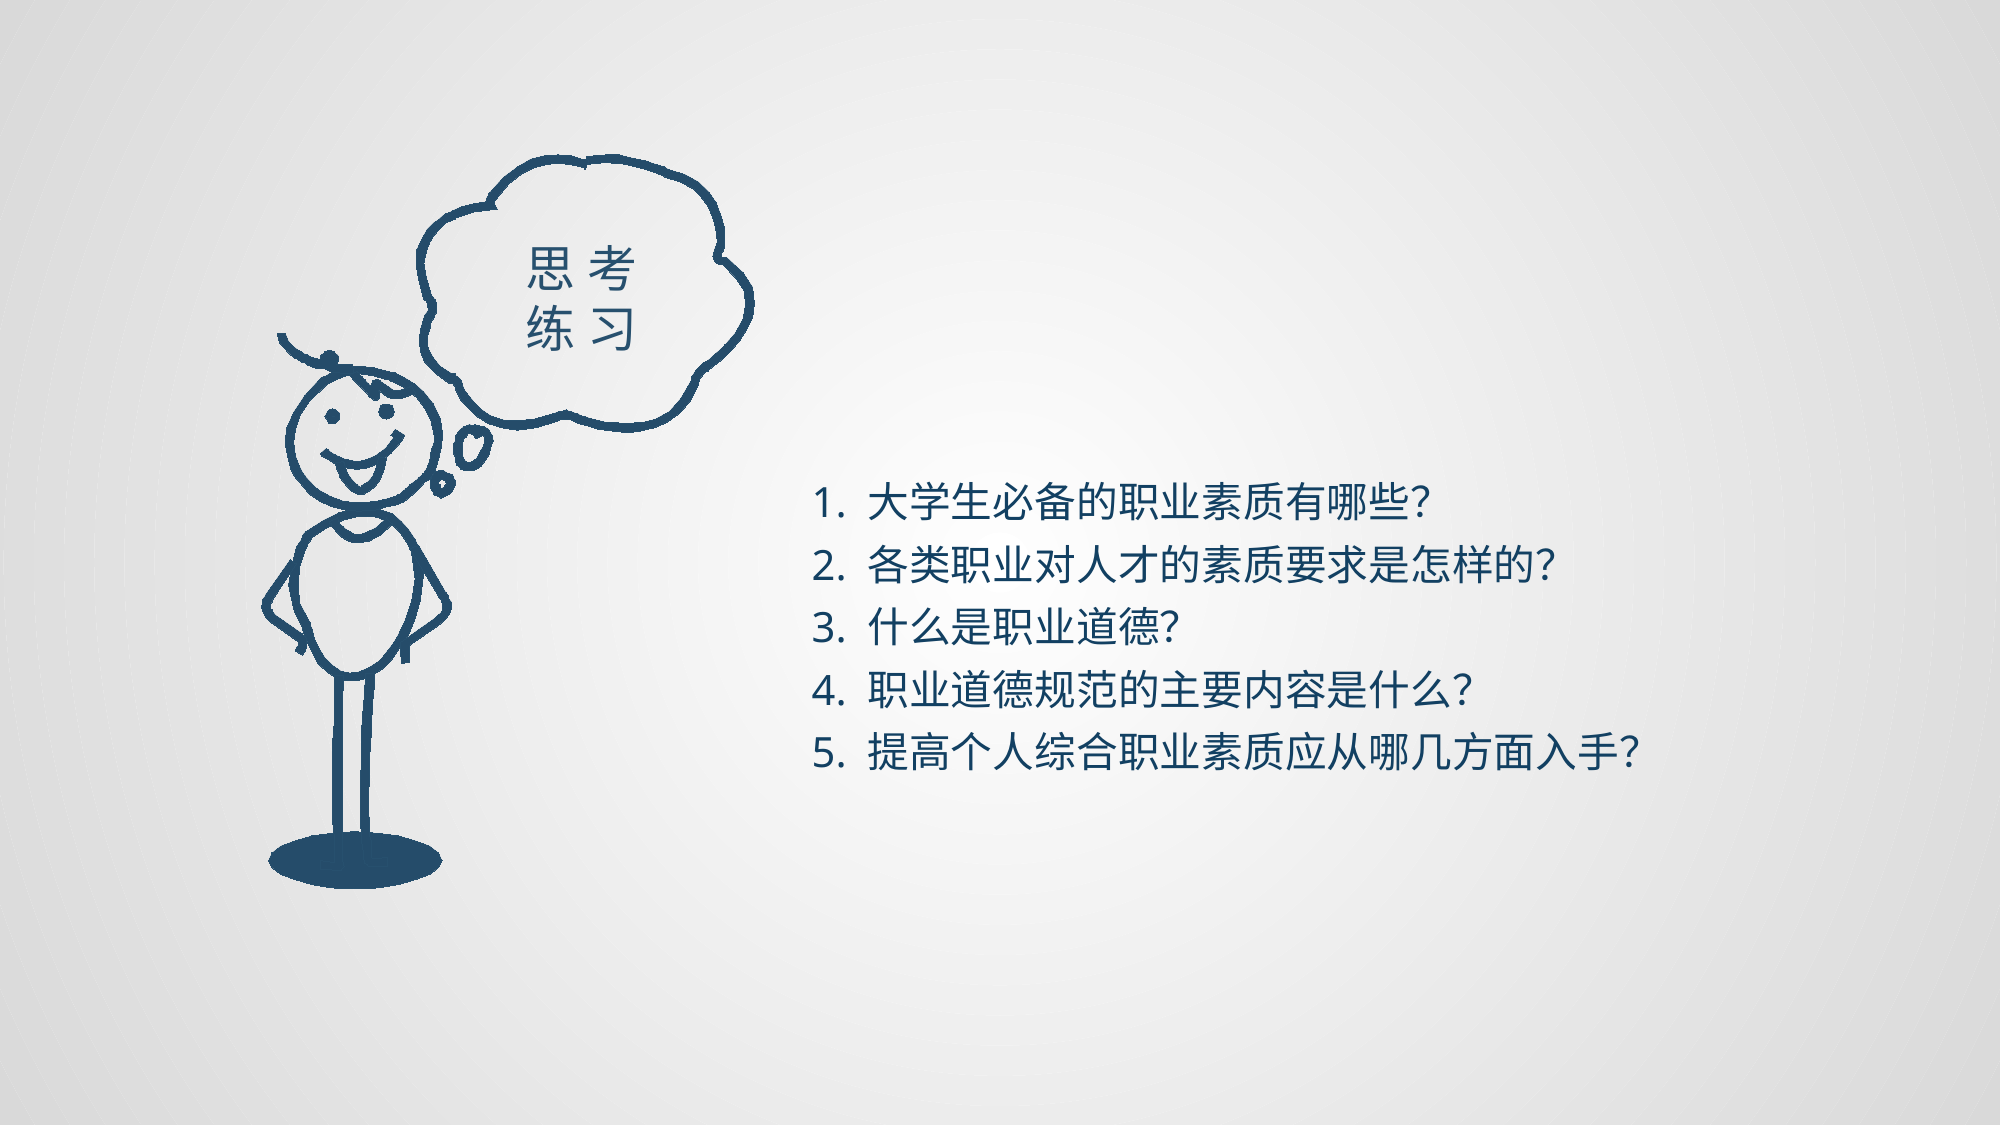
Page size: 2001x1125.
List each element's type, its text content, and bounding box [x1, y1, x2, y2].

text_box 1. 大学生必备的职业素质有哪些？ 2. 各类职业对人才的素质要求是怎样的？ 3. 什么是职业道德？ 4. 职业道德规范的主要内容是什么？ 5. 提高个人综合职业素质应从哪几方面入手？ [796, 469, 1696, 784]
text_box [261, 154, 755, 889]
